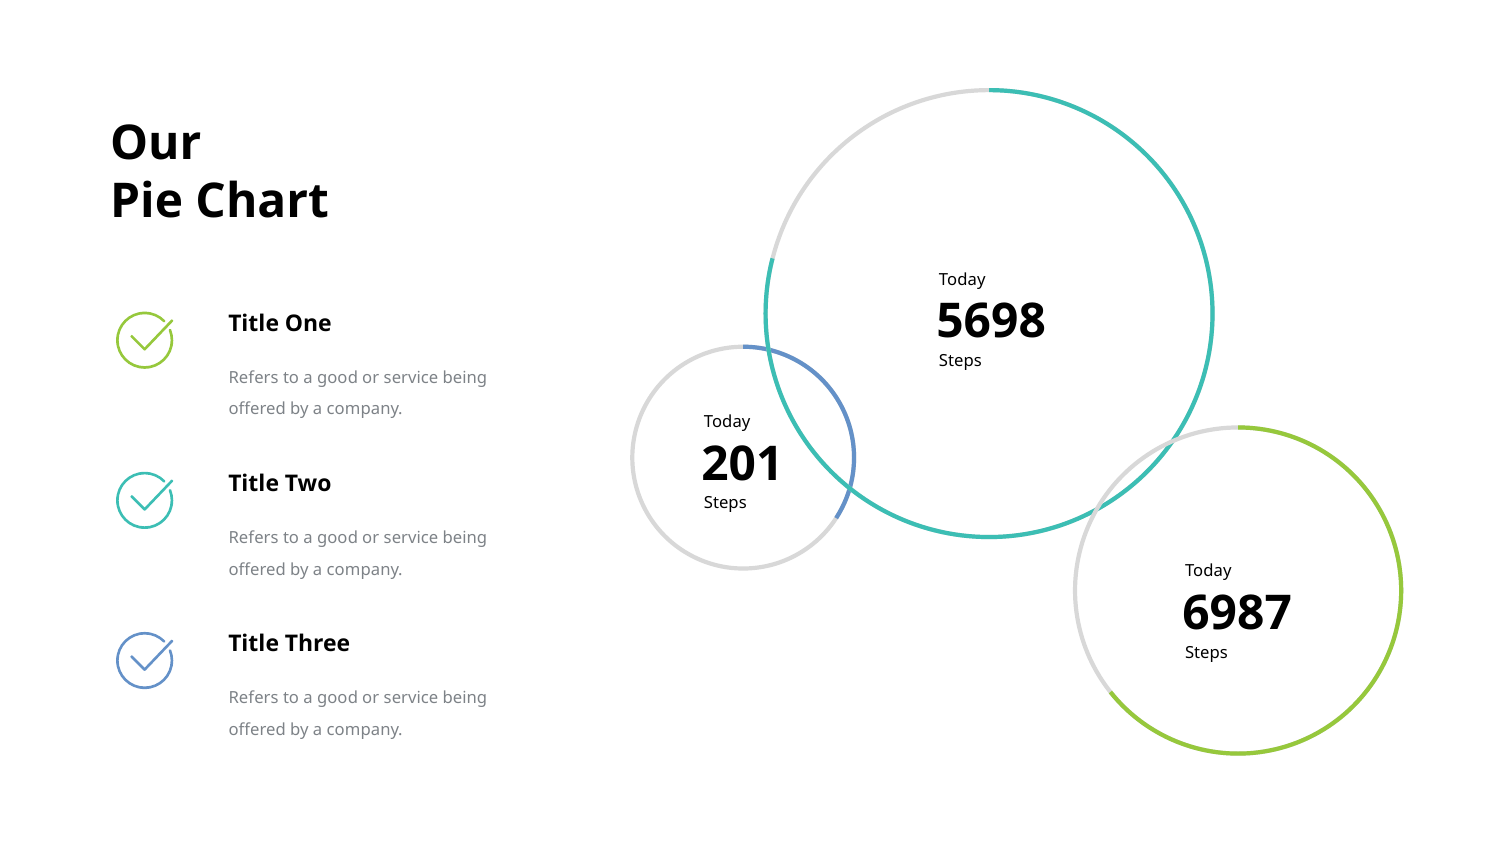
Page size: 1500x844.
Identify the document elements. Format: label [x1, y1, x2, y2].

text_box [632, 89, 1402, 754]
text_box [935, 268, 1083, 370]
text_box [98, 106, 551, 737]
text_box [1182, 559, 1329, 661]
text_box [700, 410, 815, 512]
